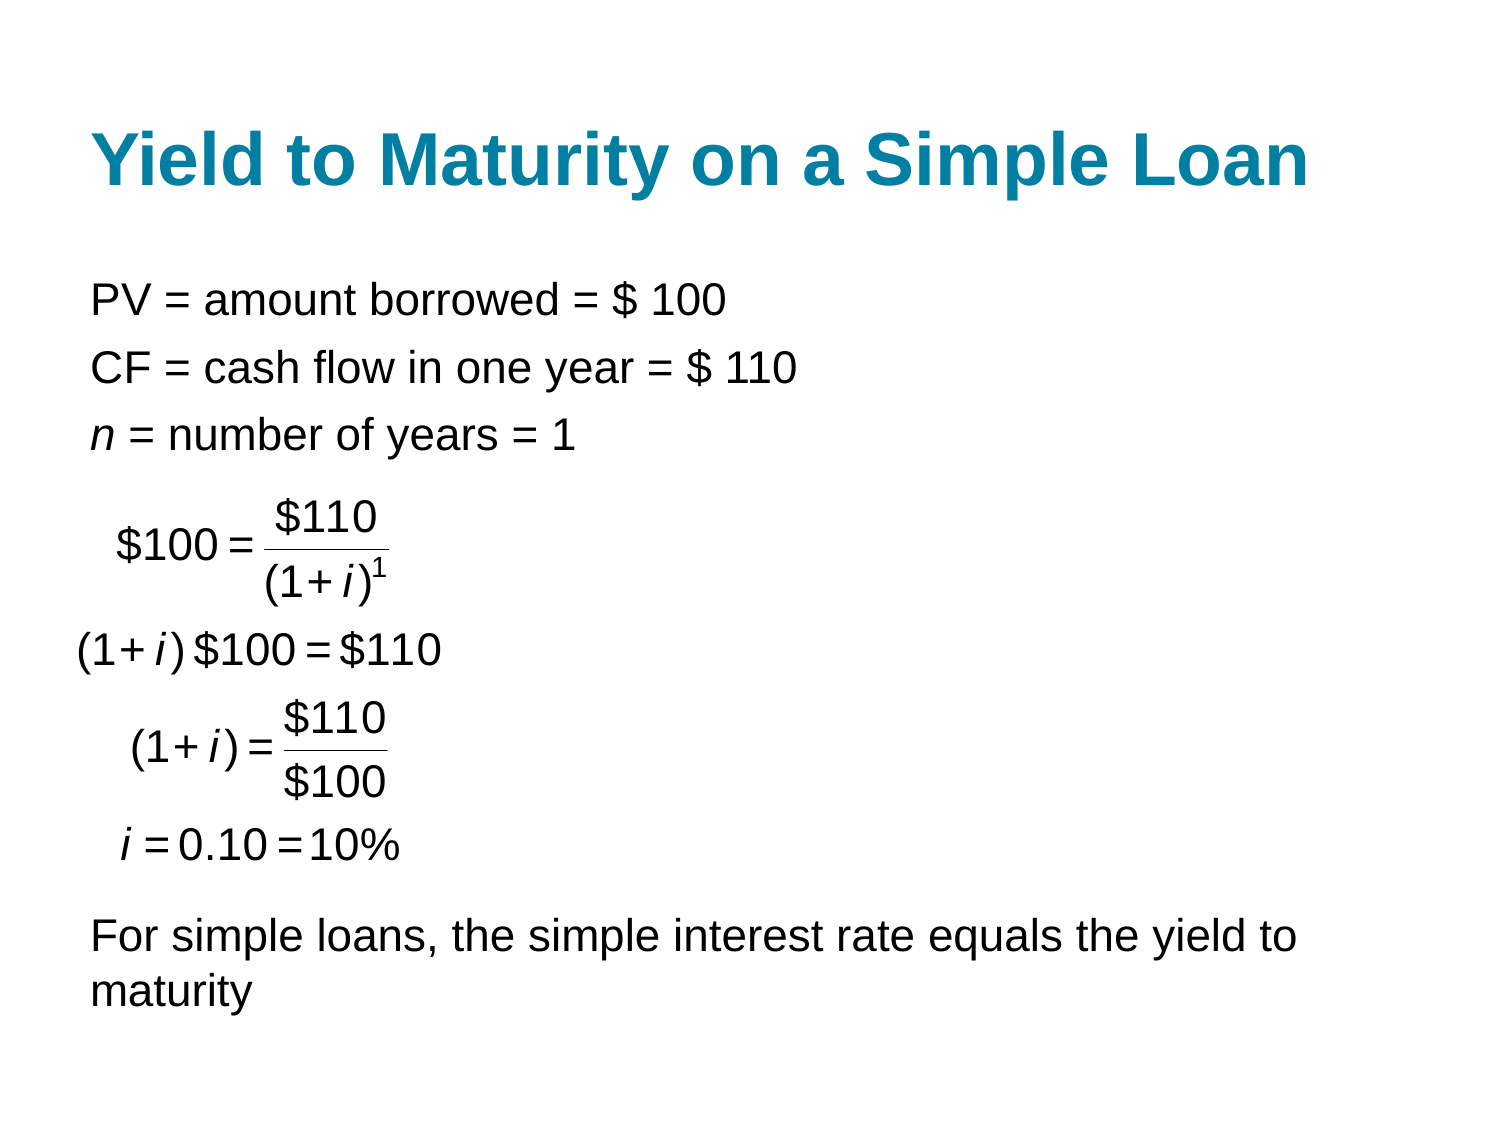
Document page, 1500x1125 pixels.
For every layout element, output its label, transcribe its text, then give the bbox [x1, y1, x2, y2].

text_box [74, 492, 447, 866]
list For simple loans, the simple interest rate equals the yield to maturity [75, 890, 1414, 1036]
list P V = amount borrowed = $ 100 C F = cash flow in one year = $ 110 n = number of years = 1 [75, 254, 1180, 473]
title Yield to Maturity on a Simple Loan [75, 35, 1425, 216]
